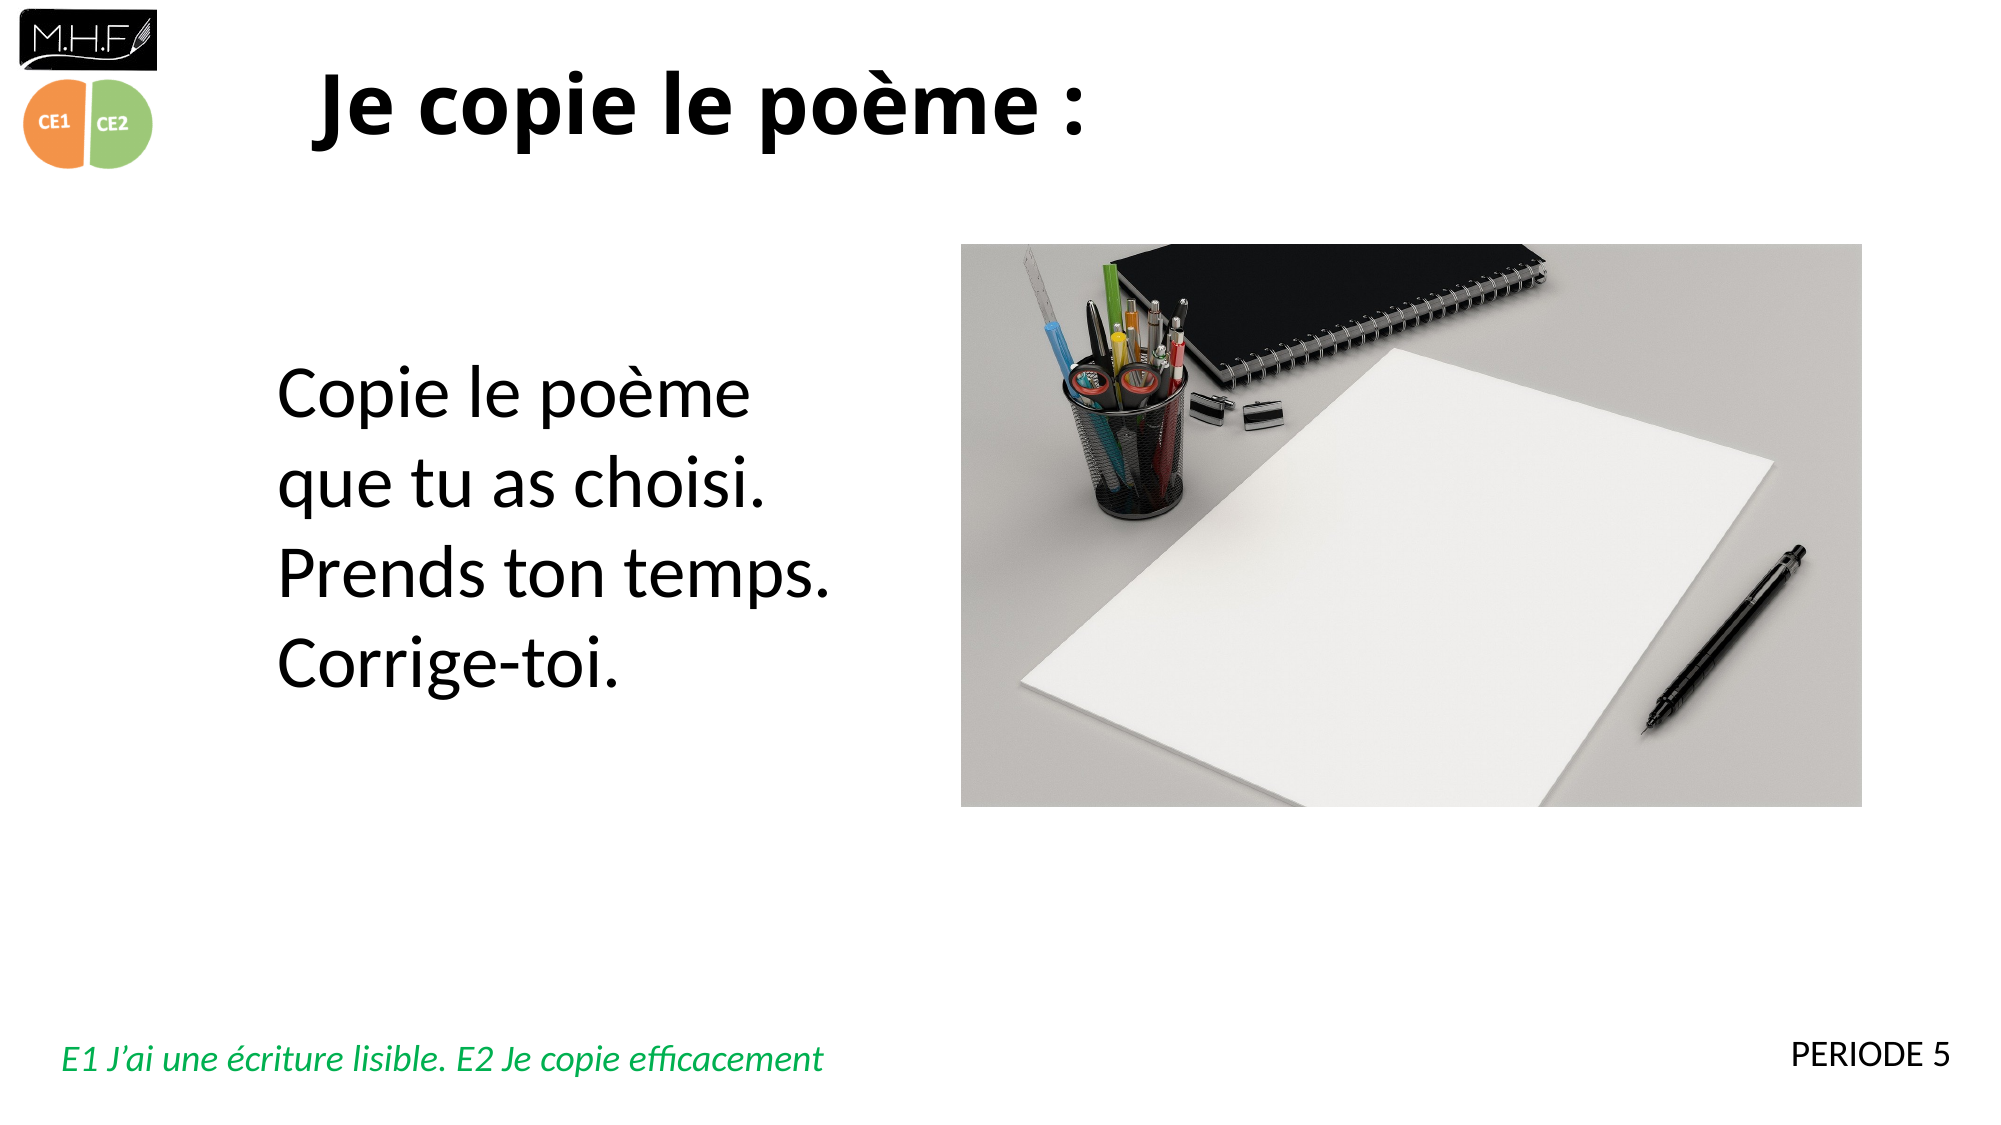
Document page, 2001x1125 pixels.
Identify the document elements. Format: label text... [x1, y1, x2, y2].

text_box PERIODE 5 [1362, 1021, 1967, 1082]
picture [961, 244, 1862, 807]
text_box E1 J’ai une écriture lisible. E2 Je copie efficacement [46, 1026, 985, 1125]
picture [1, 7, 177, 207]
text_box Copie le poème que tu as choisi. Prends ton temps. Corrige-toi. [262, 334, 889, 845]
text_box Je copie le poème : [303, 7, 1549, 208]
